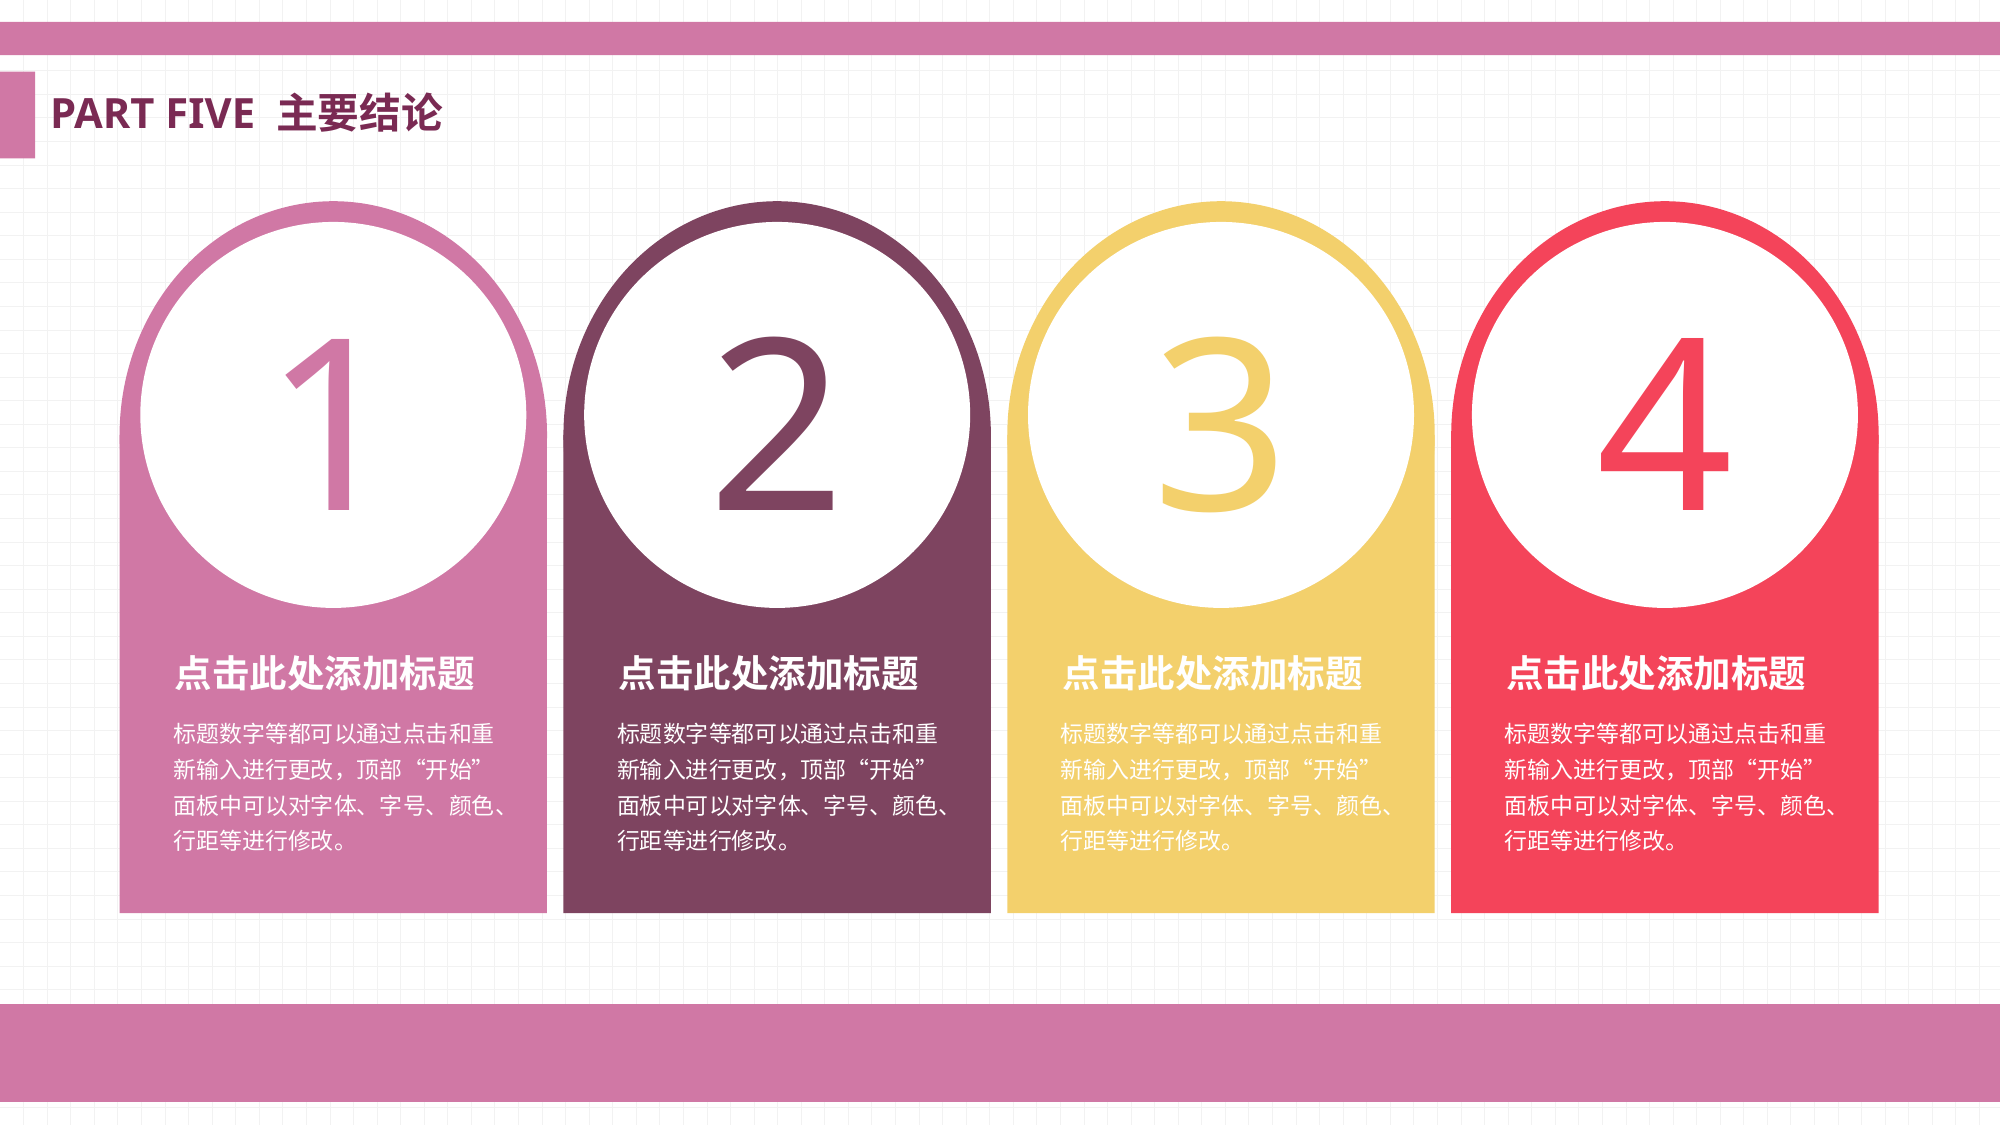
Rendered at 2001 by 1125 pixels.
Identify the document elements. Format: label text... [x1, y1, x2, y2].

list PART FIVE 主要结论 [34, 70, 835, 159]
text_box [1451, 201, 1879, 914]
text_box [1007, 201, 1435, 914]
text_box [563, 201, 991, 914]
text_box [119, 201, 548, 914]
